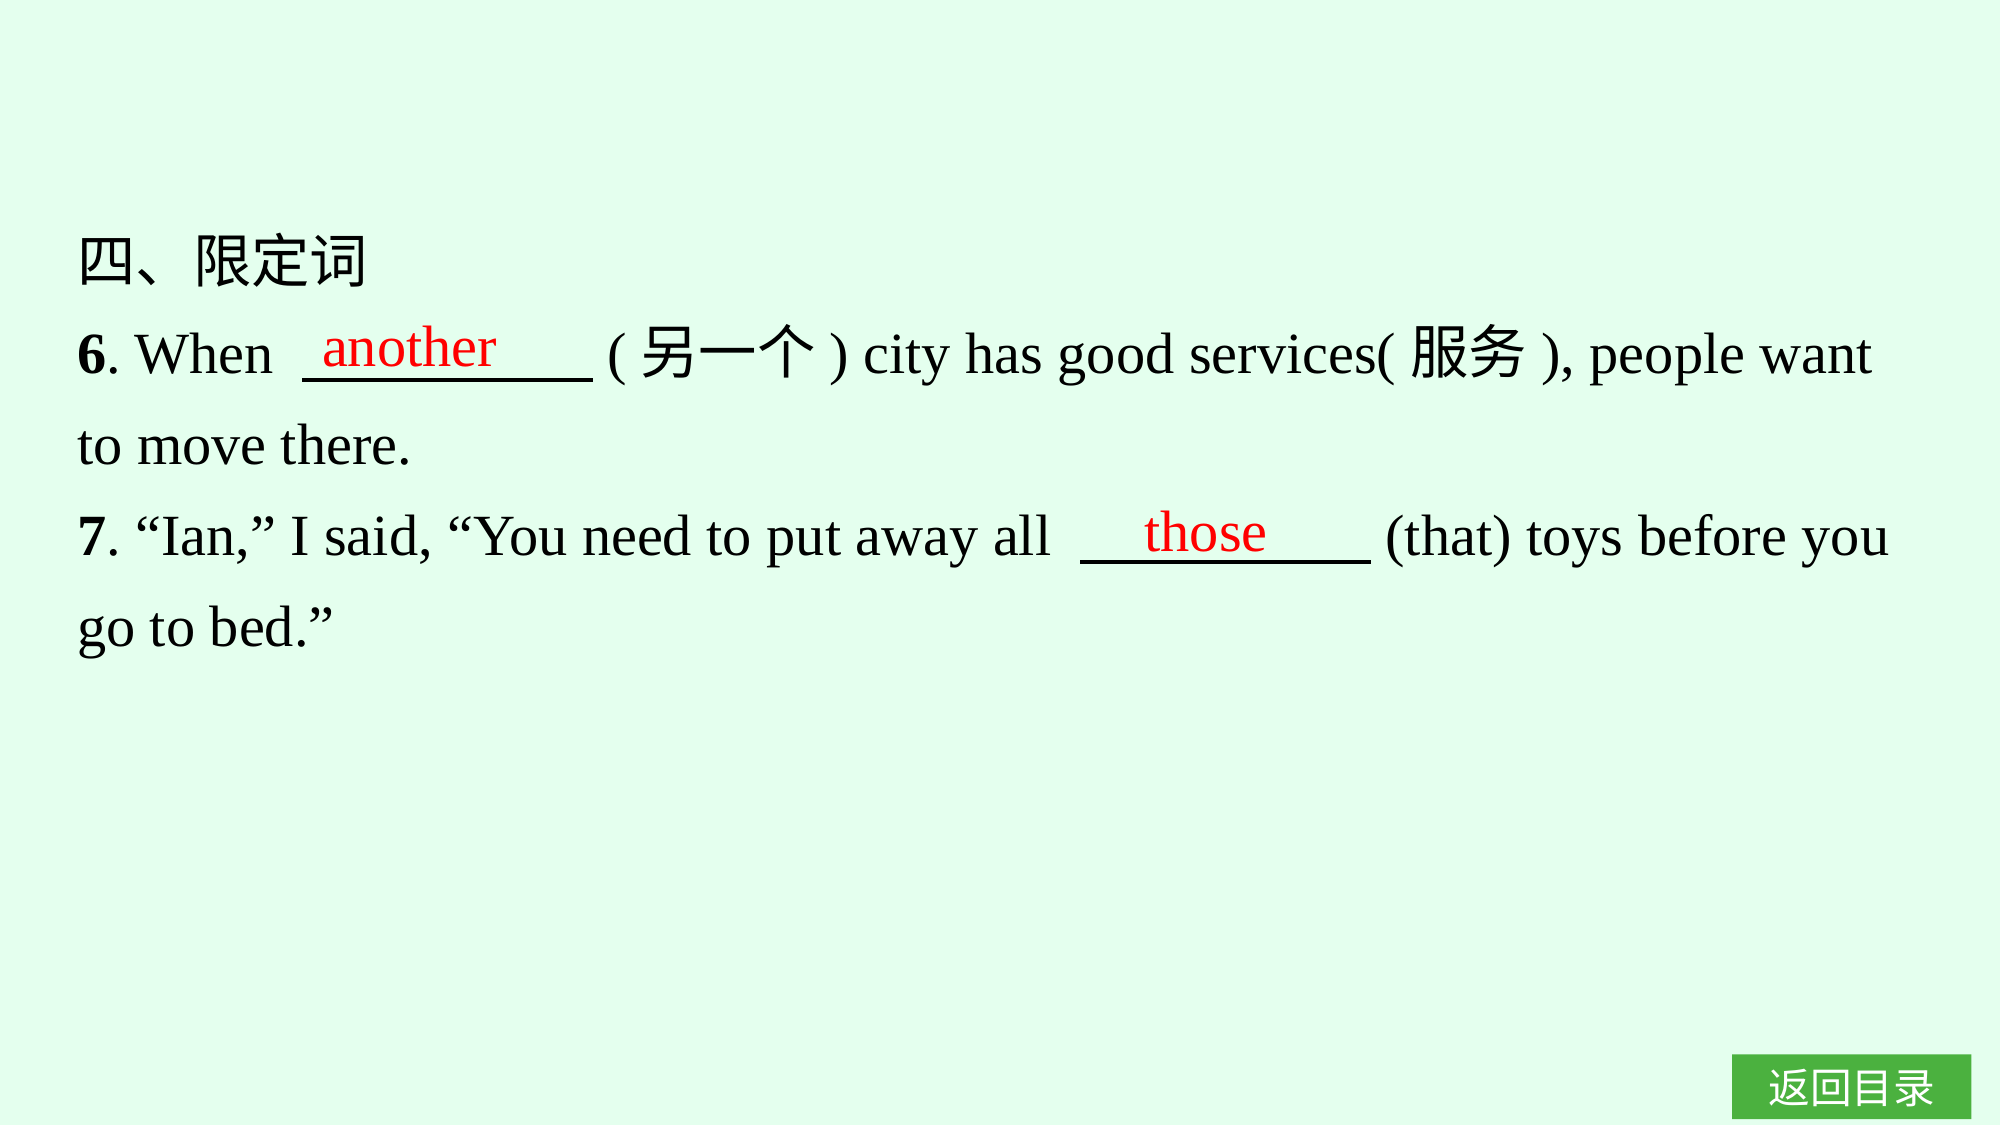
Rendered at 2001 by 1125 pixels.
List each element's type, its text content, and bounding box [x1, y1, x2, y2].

text_box those [1129, 472, 1355, 571]
text_box another [307, 286, 513, 386]
text_box 四、限定词 6. When (另一个) city has good services(服务), people want to move there. 7. “Ian,” I said, “You need to put away all (that) toys before you go to bed.” [62, 195, 1938, 666]
